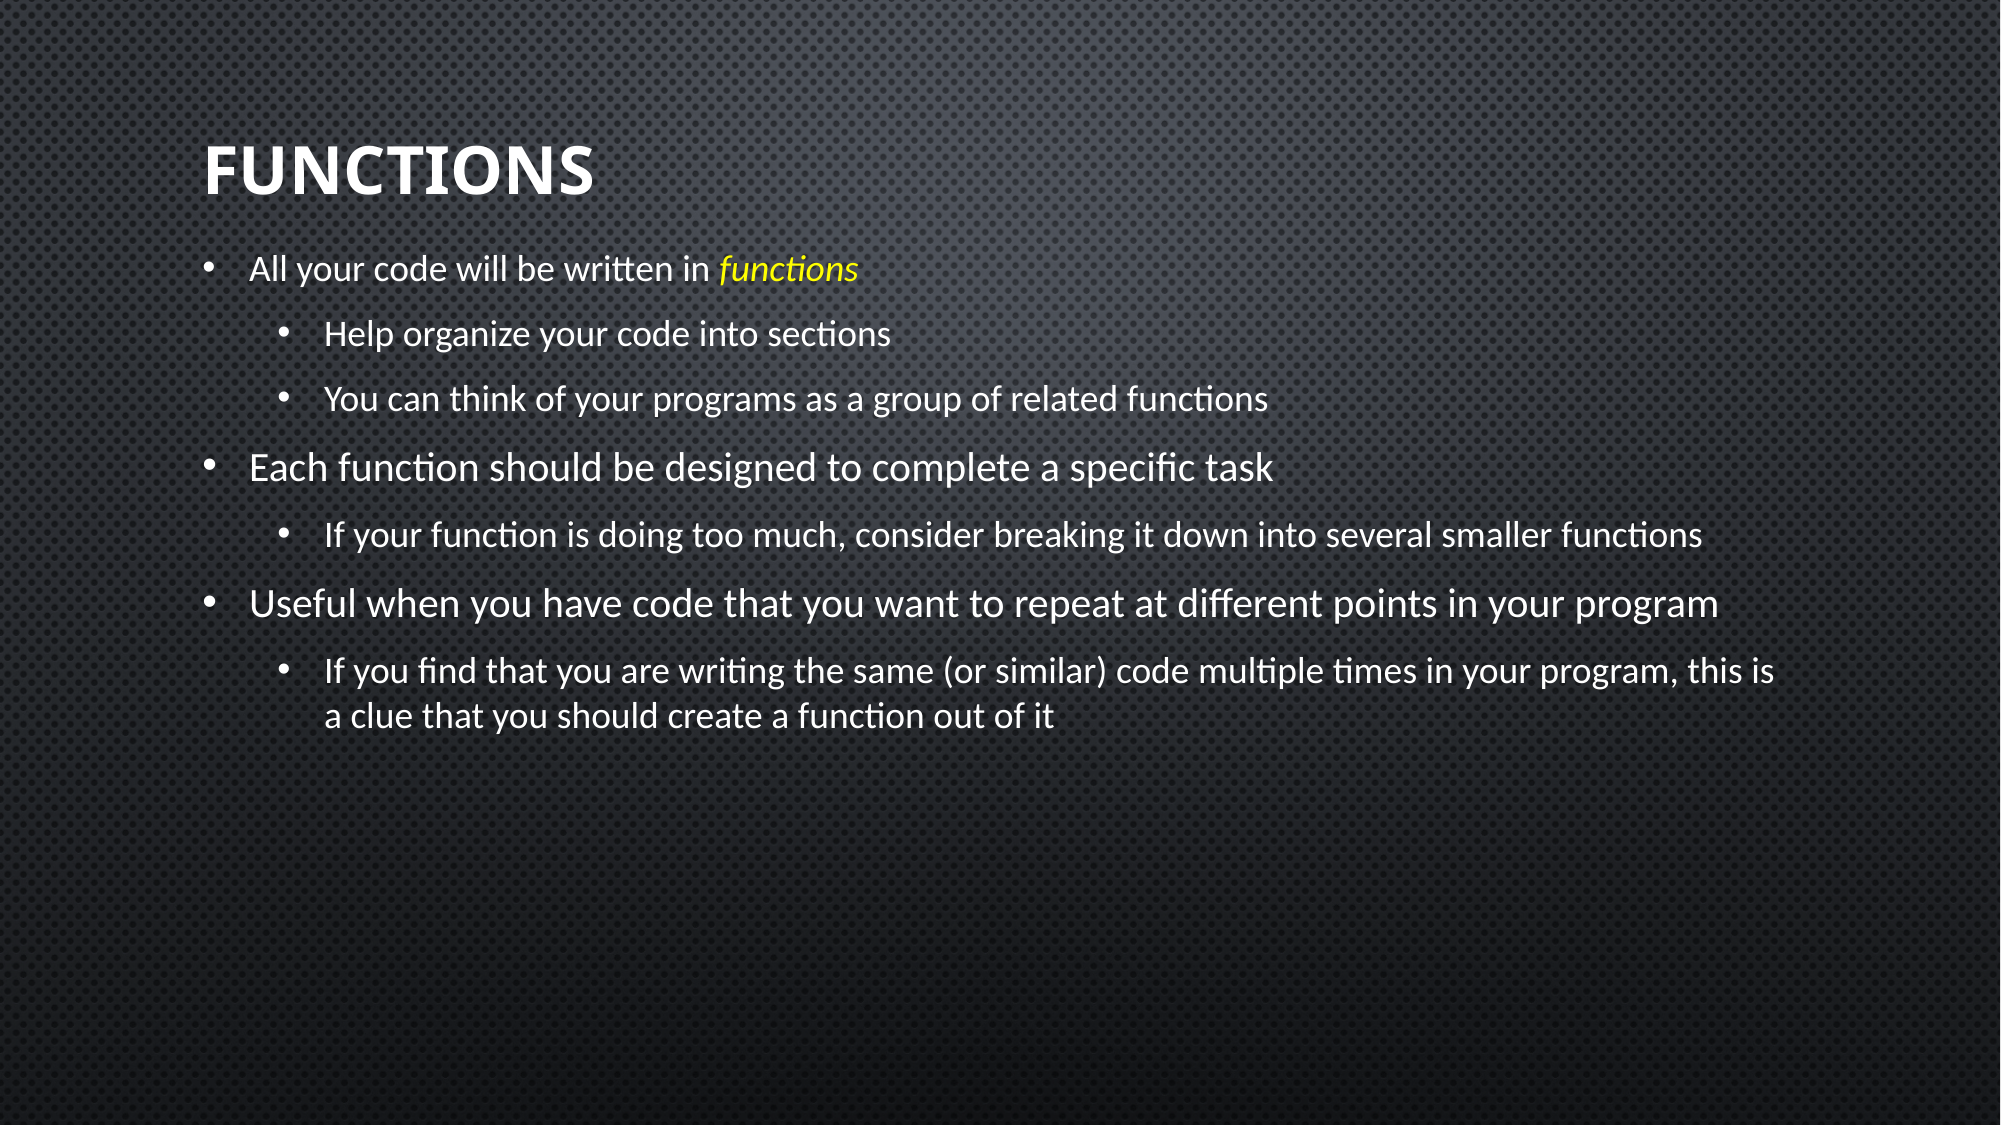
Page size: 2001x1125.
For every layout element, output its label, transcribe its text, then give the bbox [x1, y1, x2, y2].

list All your code will be written in functions Help organize your code into sections You can think of your programs as a group of related functions Each function should be designed to complete a specific task If your function is doing too much, consider breaking it down into several smaller functions Useful when you have code that you want to repeat at different points in your program If you find that you are writing the same (or similar) code multiple times in your program, this is a clue that you should create a function out of it [187, 236, 1813, 950]
title Functions [187, 99, 1813, 236]
